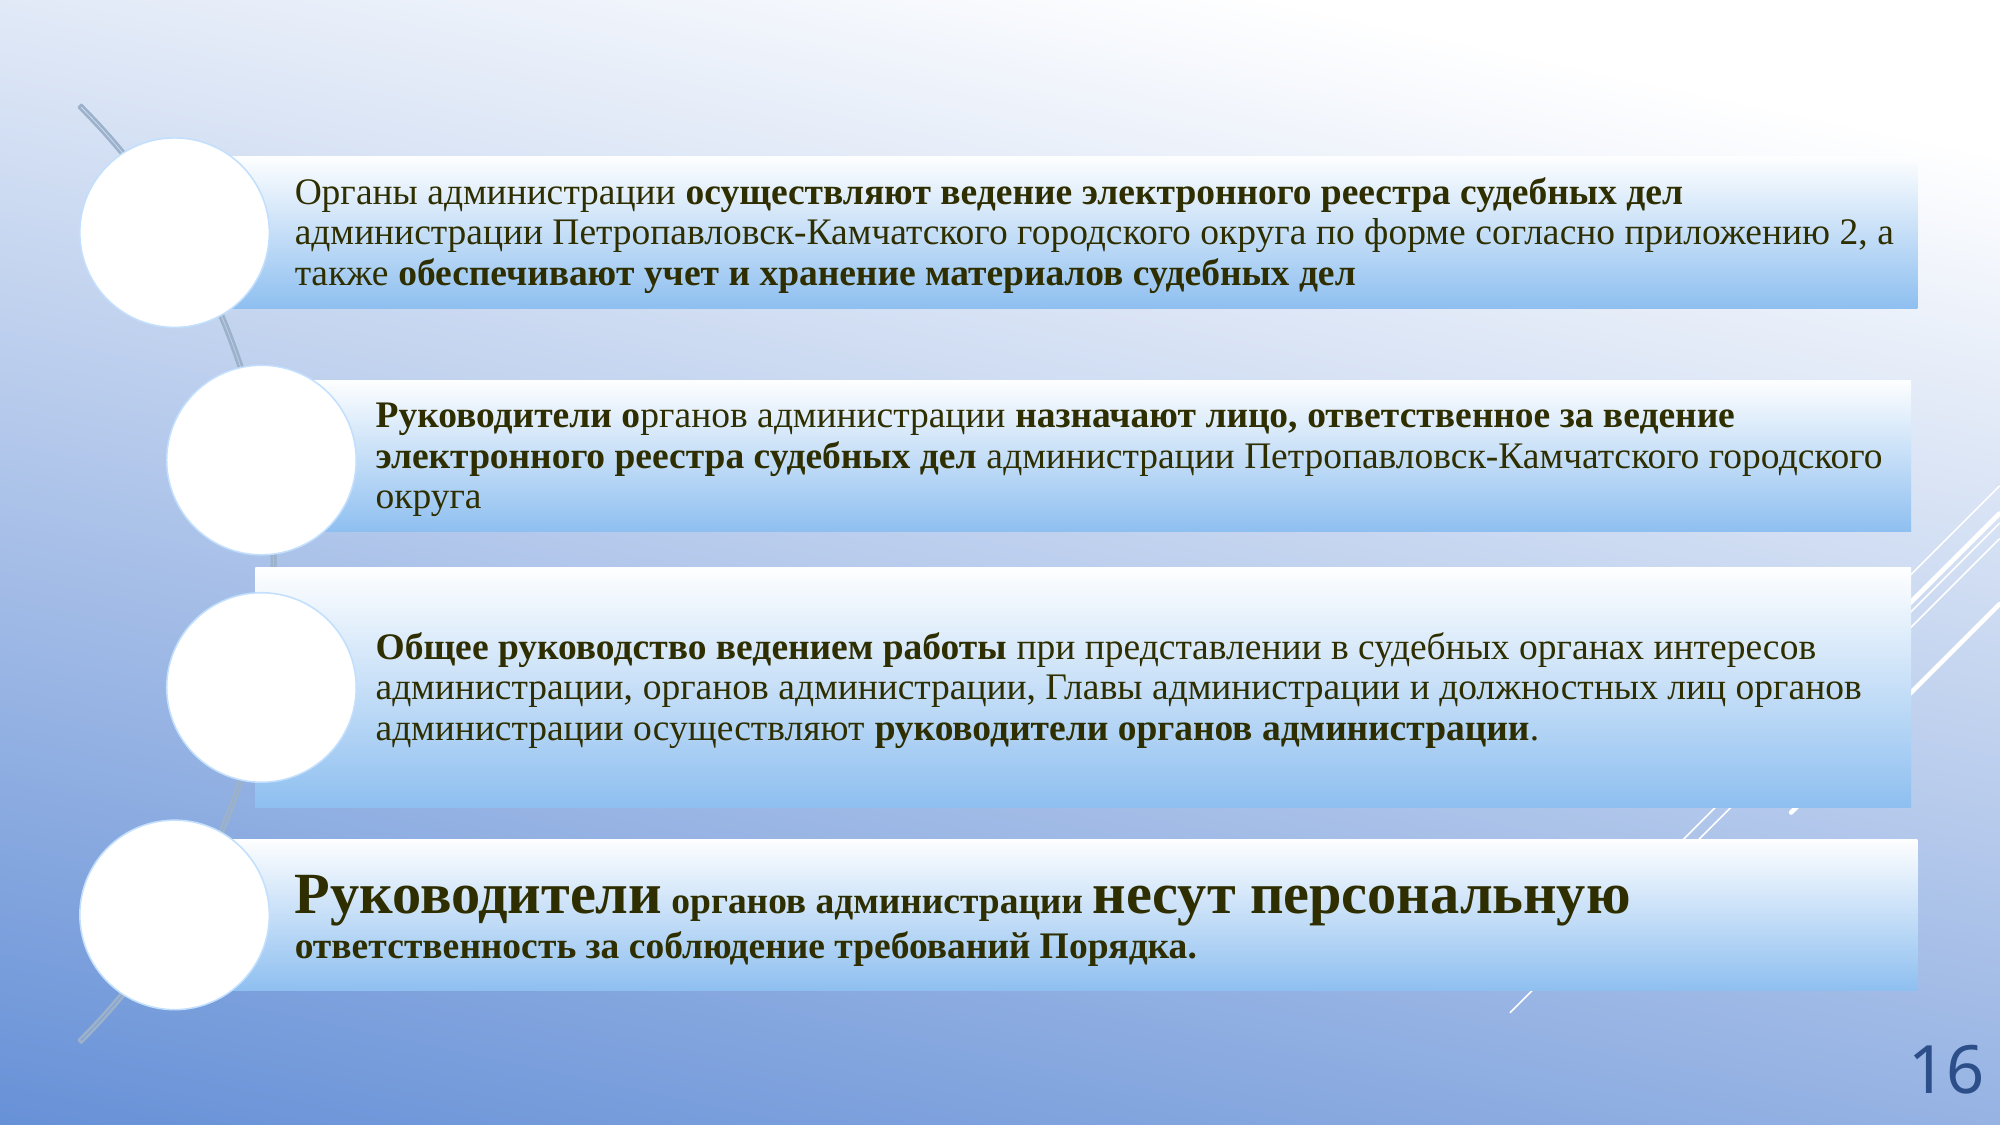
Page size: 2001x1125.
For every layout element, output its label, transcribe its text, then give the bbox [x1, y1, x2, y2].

slide_number 16 [1871, 1019, 2000, 1125]
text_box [63, 80, 1932, 1067]
